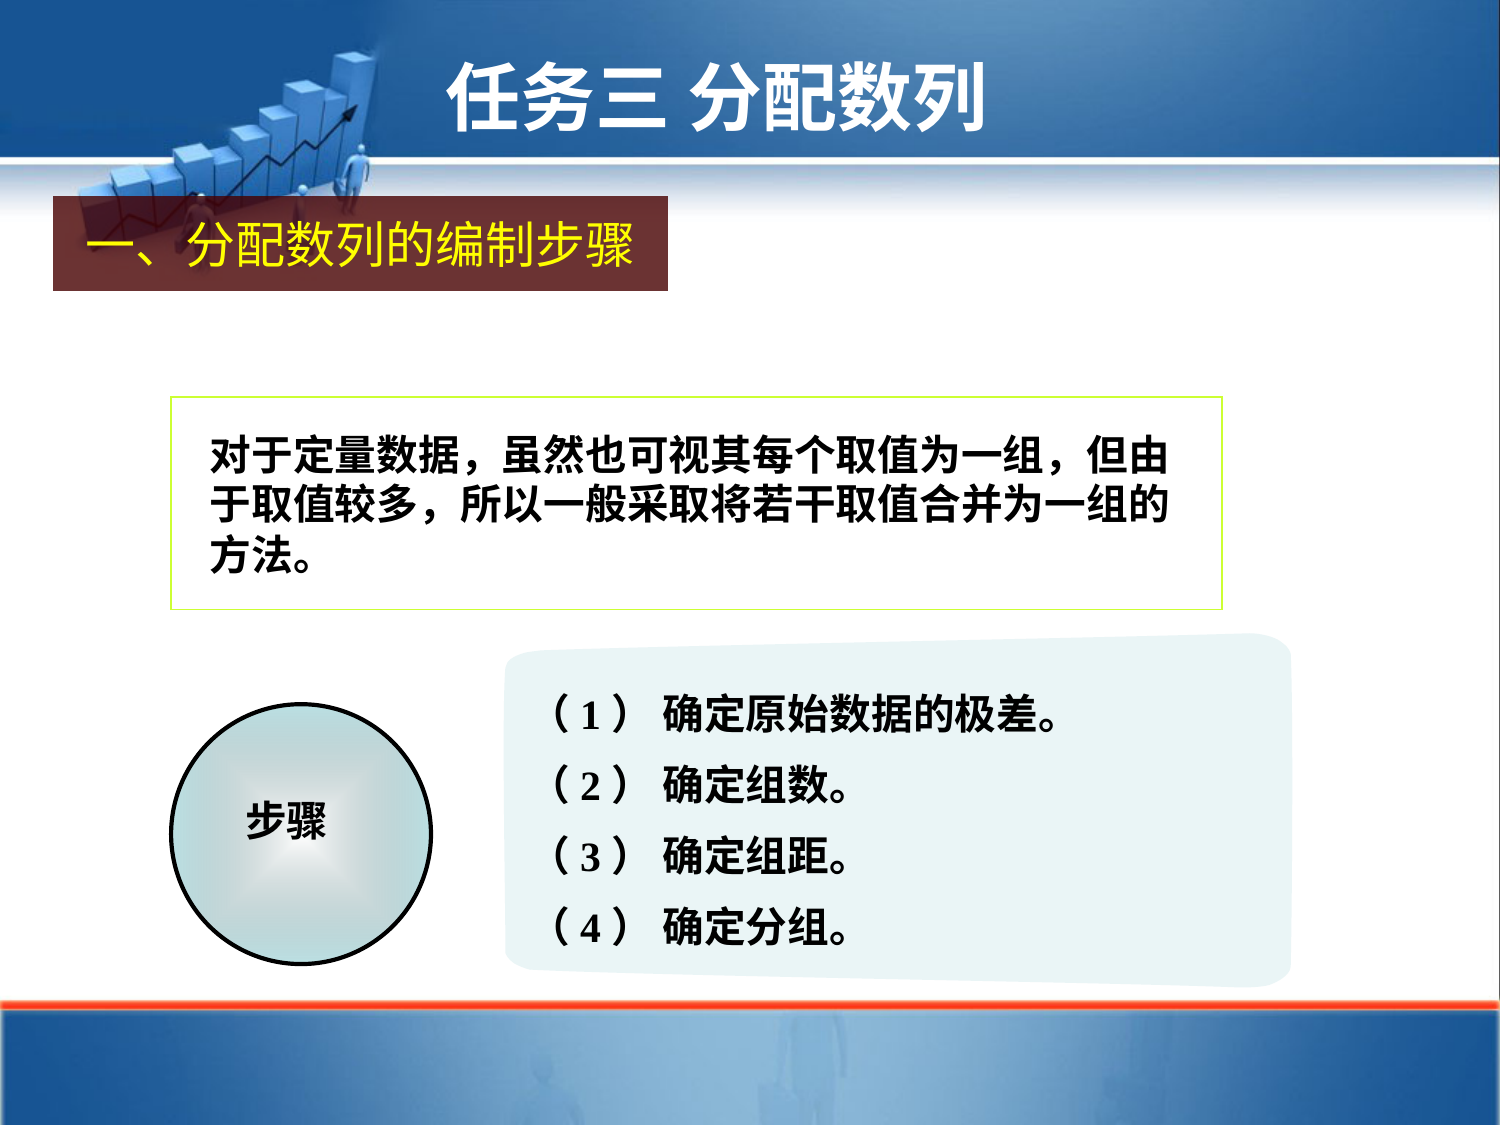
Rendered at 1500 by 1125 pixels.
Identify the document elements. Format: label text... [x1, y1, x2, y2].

text_box [171, 397, 1223, 610]
picture [0, 0, 1500, 1125]
text_box （1） 确定原始数据的极差。 （2） 确定组数。 （3） 确定组距。 （4） 确定分组。 [513, 680, 1246, 959]
text_box [171, 704, 430, 965]
text_box 步骤 [230, 786, 432, 852]
text_box 一、分配数列的编制步骤 [53, 196, 668, 291]
text_box 任务三 分配数列 [395, 42, 1500, 148]
text_box [503, 633, 1293, 988]
text_box 对于定量数据，虽然也可视其每个取值为一组，但由于取值较多，所以一般采取将若干取值合并为一组的方法。 [194, 420, 1223, 586]
